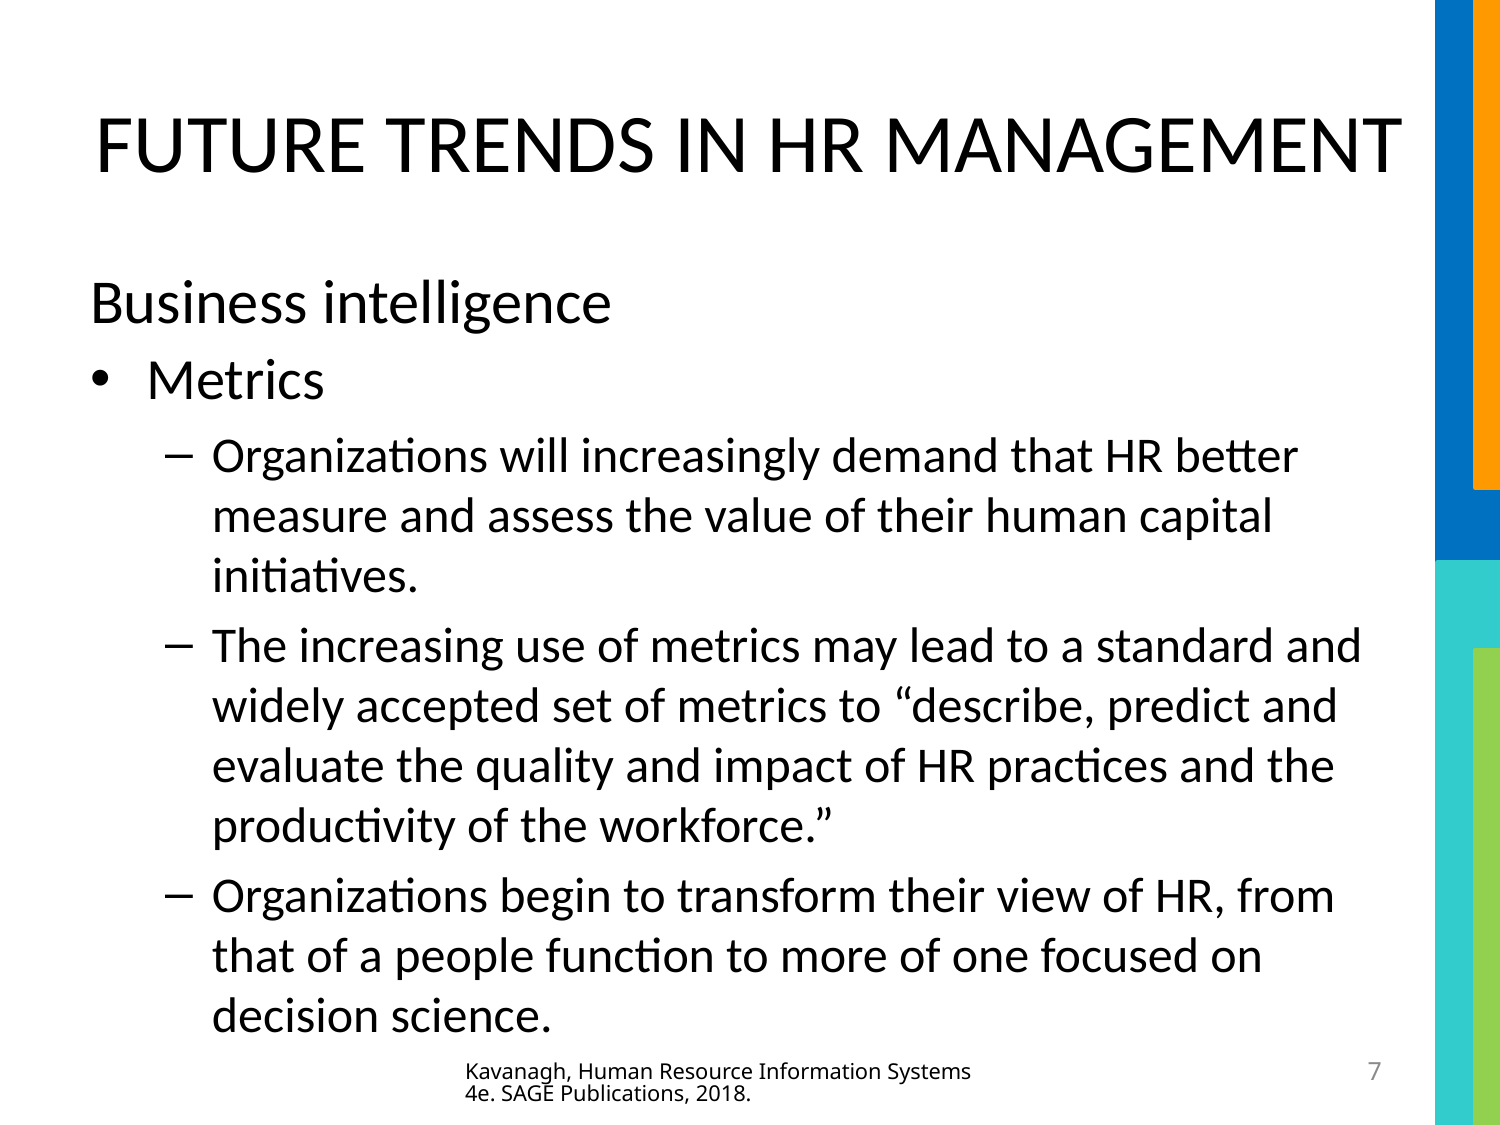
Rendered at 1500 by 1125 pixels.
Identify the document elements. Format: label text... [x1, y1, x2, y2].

title FUTURE TRENDS IN HR MANAGEMENT [75, 45, 1425, 233]
list Business intelligence Metrics Organizations will increasingly demand that HR better measure and assess the value of their human capital initiatives. The increasing use of metrics may lead to a standard and widely accepted set of metrics to “describe, predict and evaluate the quality and impact of HR practices and the productivity of the workforce.” Organizations begin to transform their view of HR, from that of a people function to more of one focused on decision science. [75, 262, 1425, 1005]
slide_number 7 [1059, 1042, 1397, 1103]
footer Kavanagh, Human Resource Information Systems 4e. SAGE Publications, 2018. [450, 1042, 1004, 1103]
